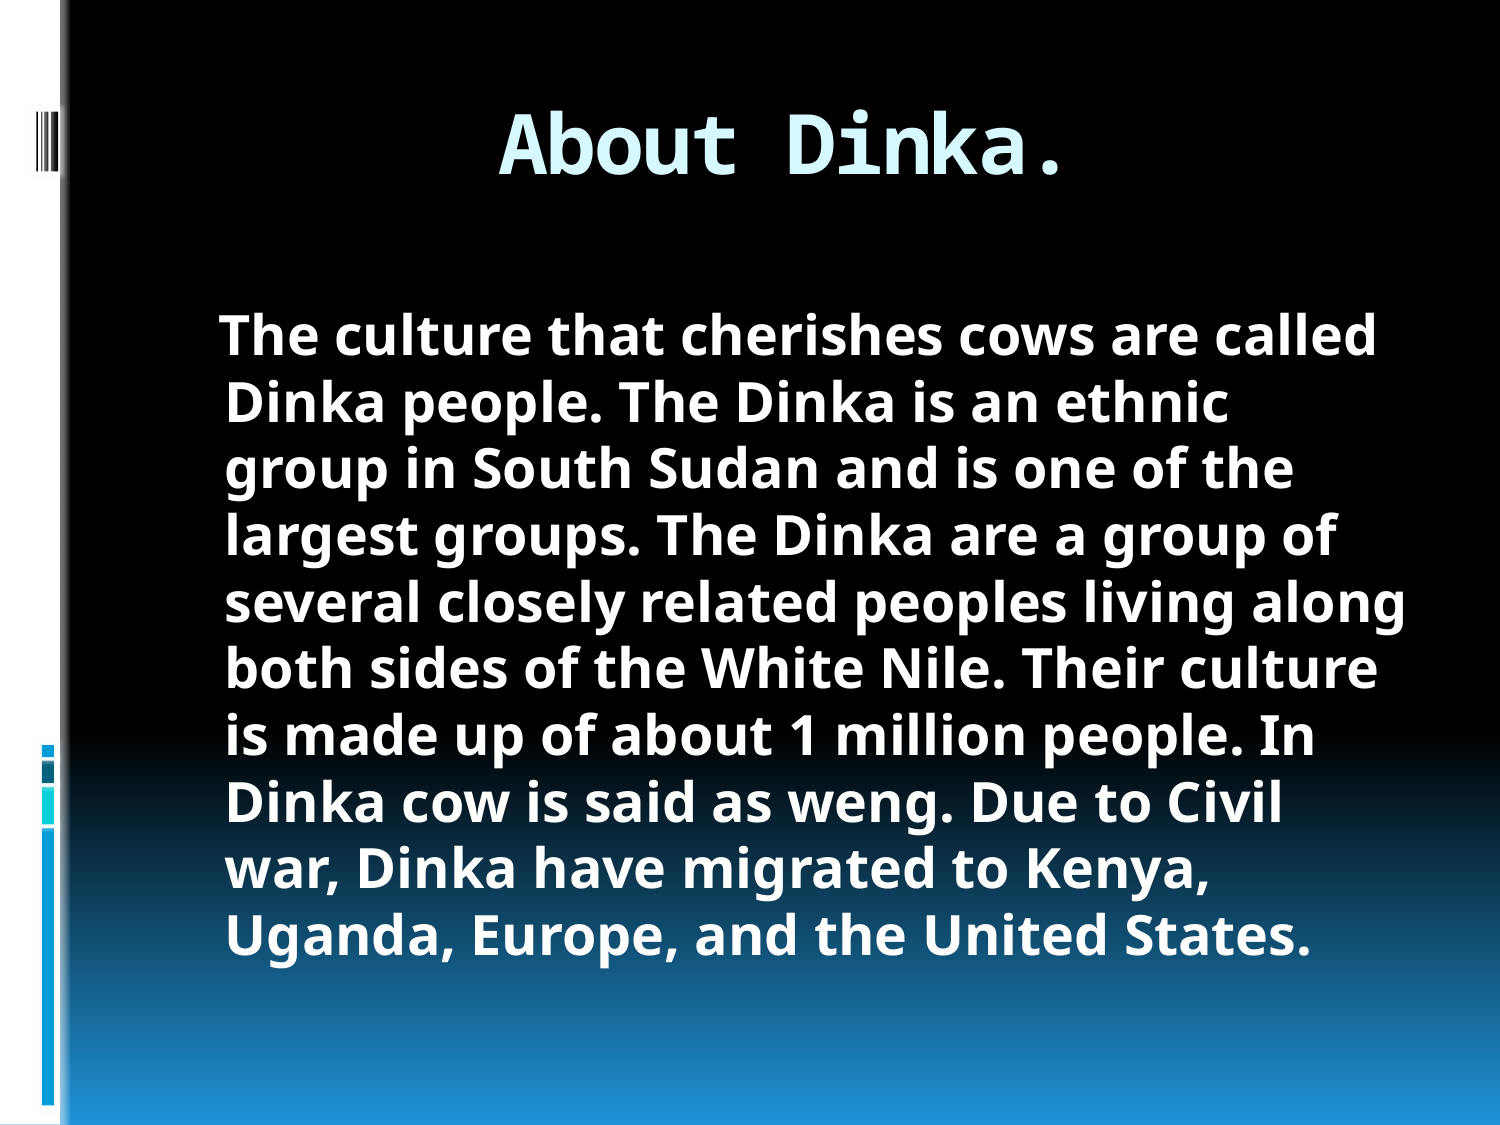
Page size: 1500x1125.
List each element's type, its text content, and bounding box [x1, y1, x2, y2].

title About Dinka. [150, 83, 1425, 234]
list The culture that cherishes cows are called Dinka people. The Dinka is an ethnic group in South Sudan and is one of the largest groups. The Dinka are a group of several closely related peoples living along both sides of the White Nile. Their culture is made up of about 1 million people. In Dinka cow is said as weng. Due to Civil war, Dinka have migrated to Kenya, Uganda, Europe, and the United States. [150, 292, 1425, 1043]
